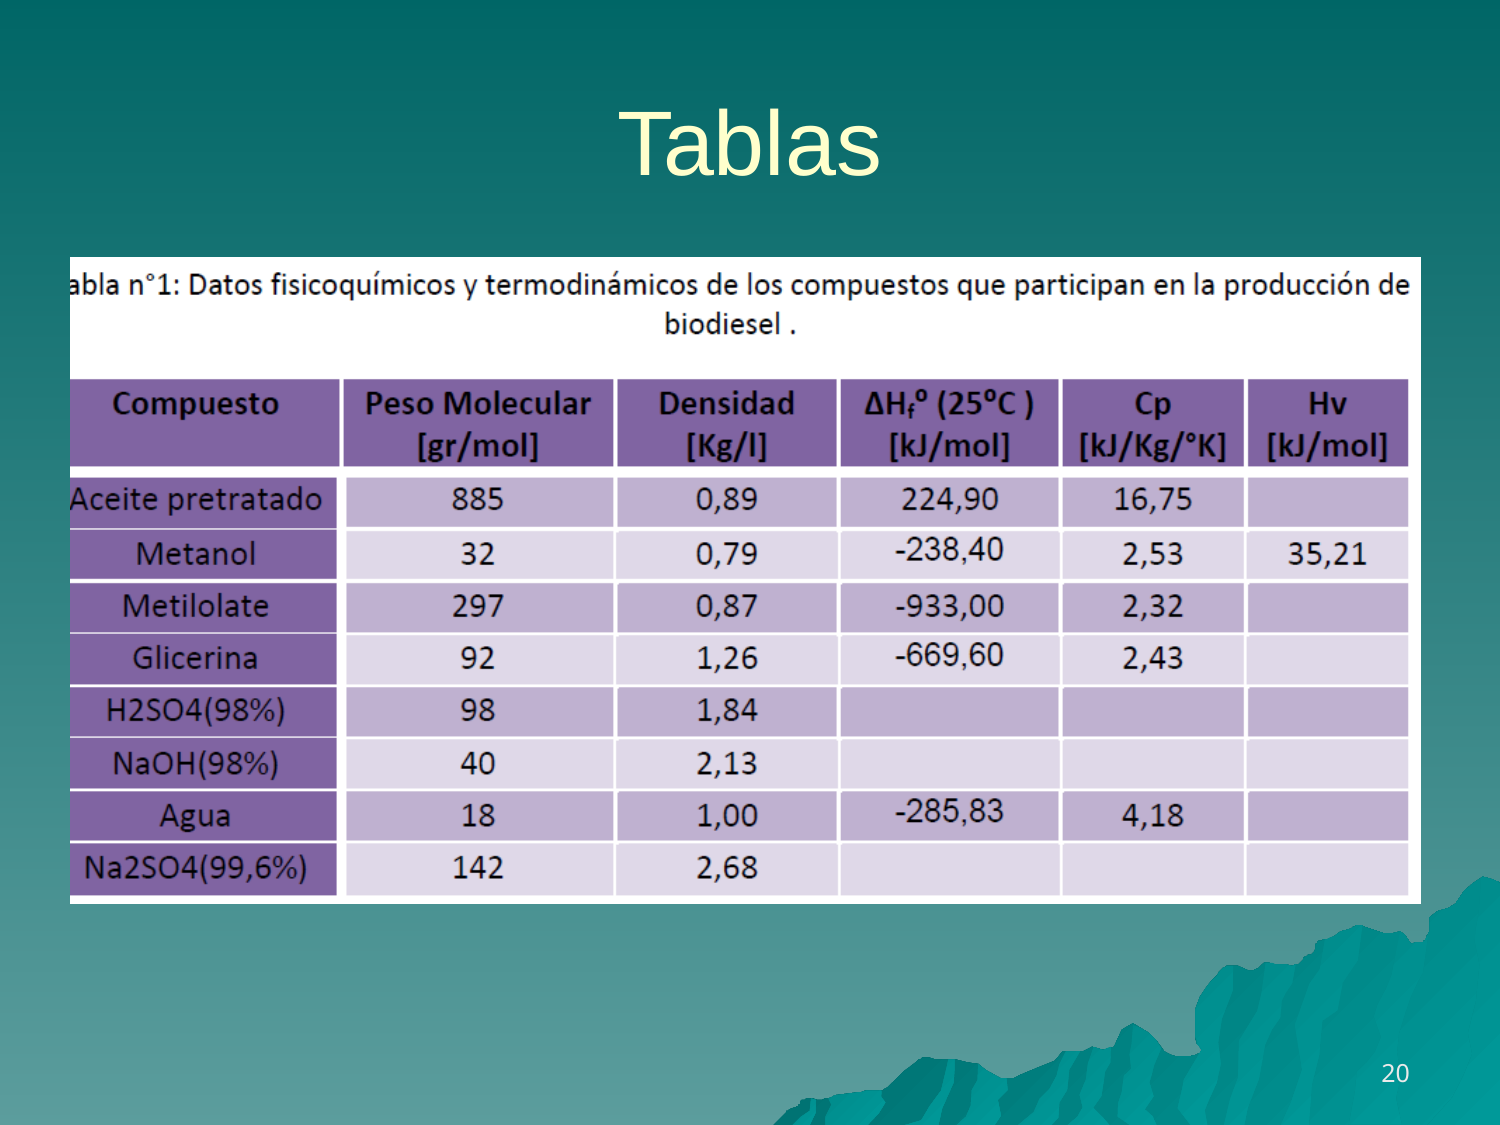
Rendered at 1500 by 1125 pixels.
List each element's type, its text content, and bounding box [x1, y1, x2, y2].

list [70, 257, 1421, 904]
title Tablas [74, 45, 1426, 233]
slide_number 20 [1074, 1023, 1426, 1100]
